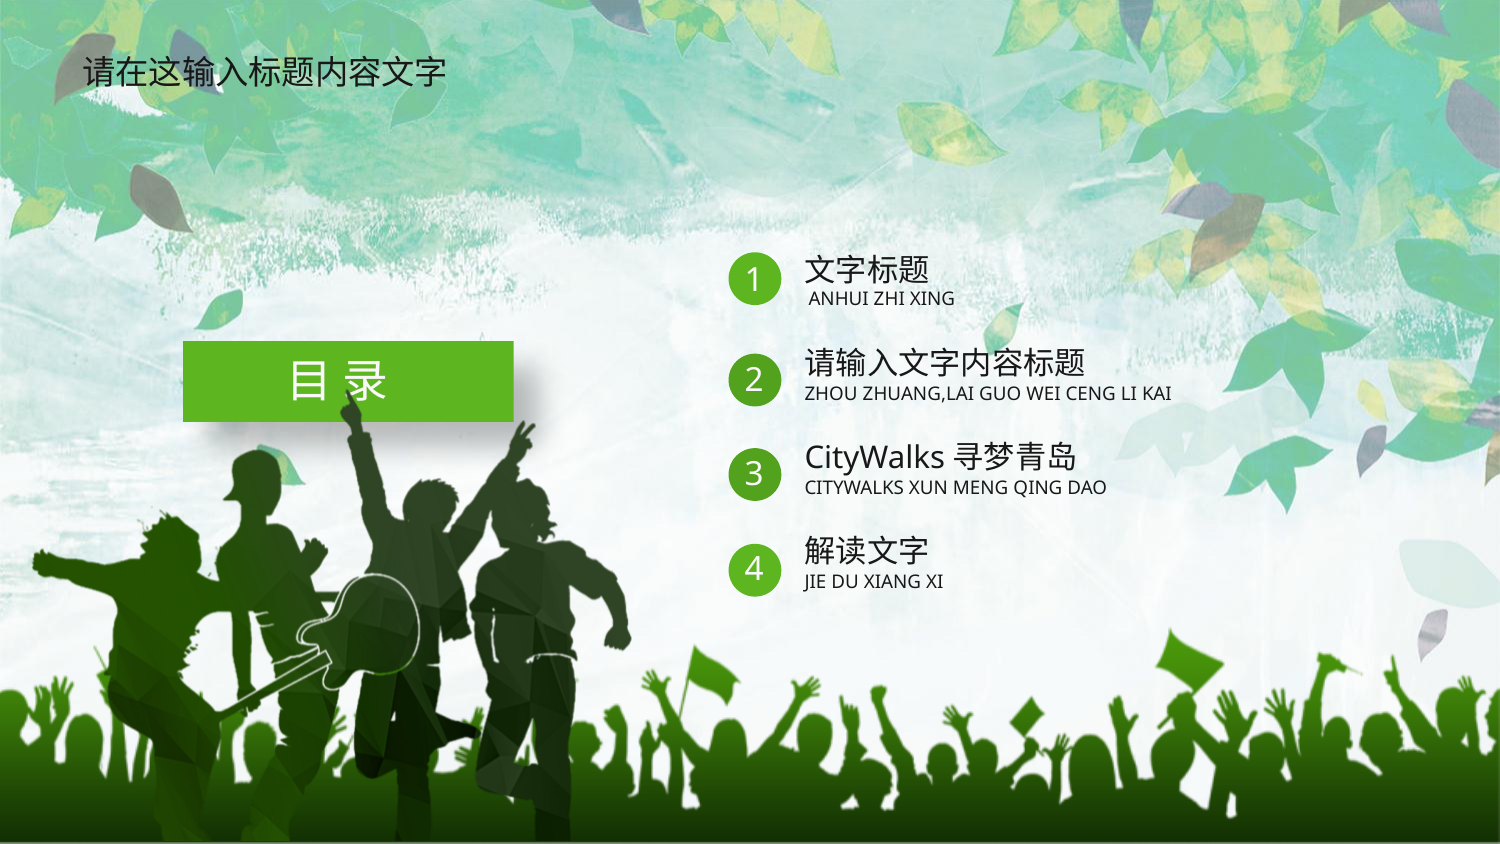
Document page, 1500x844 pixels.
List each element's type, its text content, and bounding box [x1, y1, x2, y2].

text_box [728, 242, 1332, 601]
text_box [182, 340, 514, 377]
text_box 请在这输入标题内容文字 [67, 43, 703, 99]
picture [0, 0, 1500, 844]
